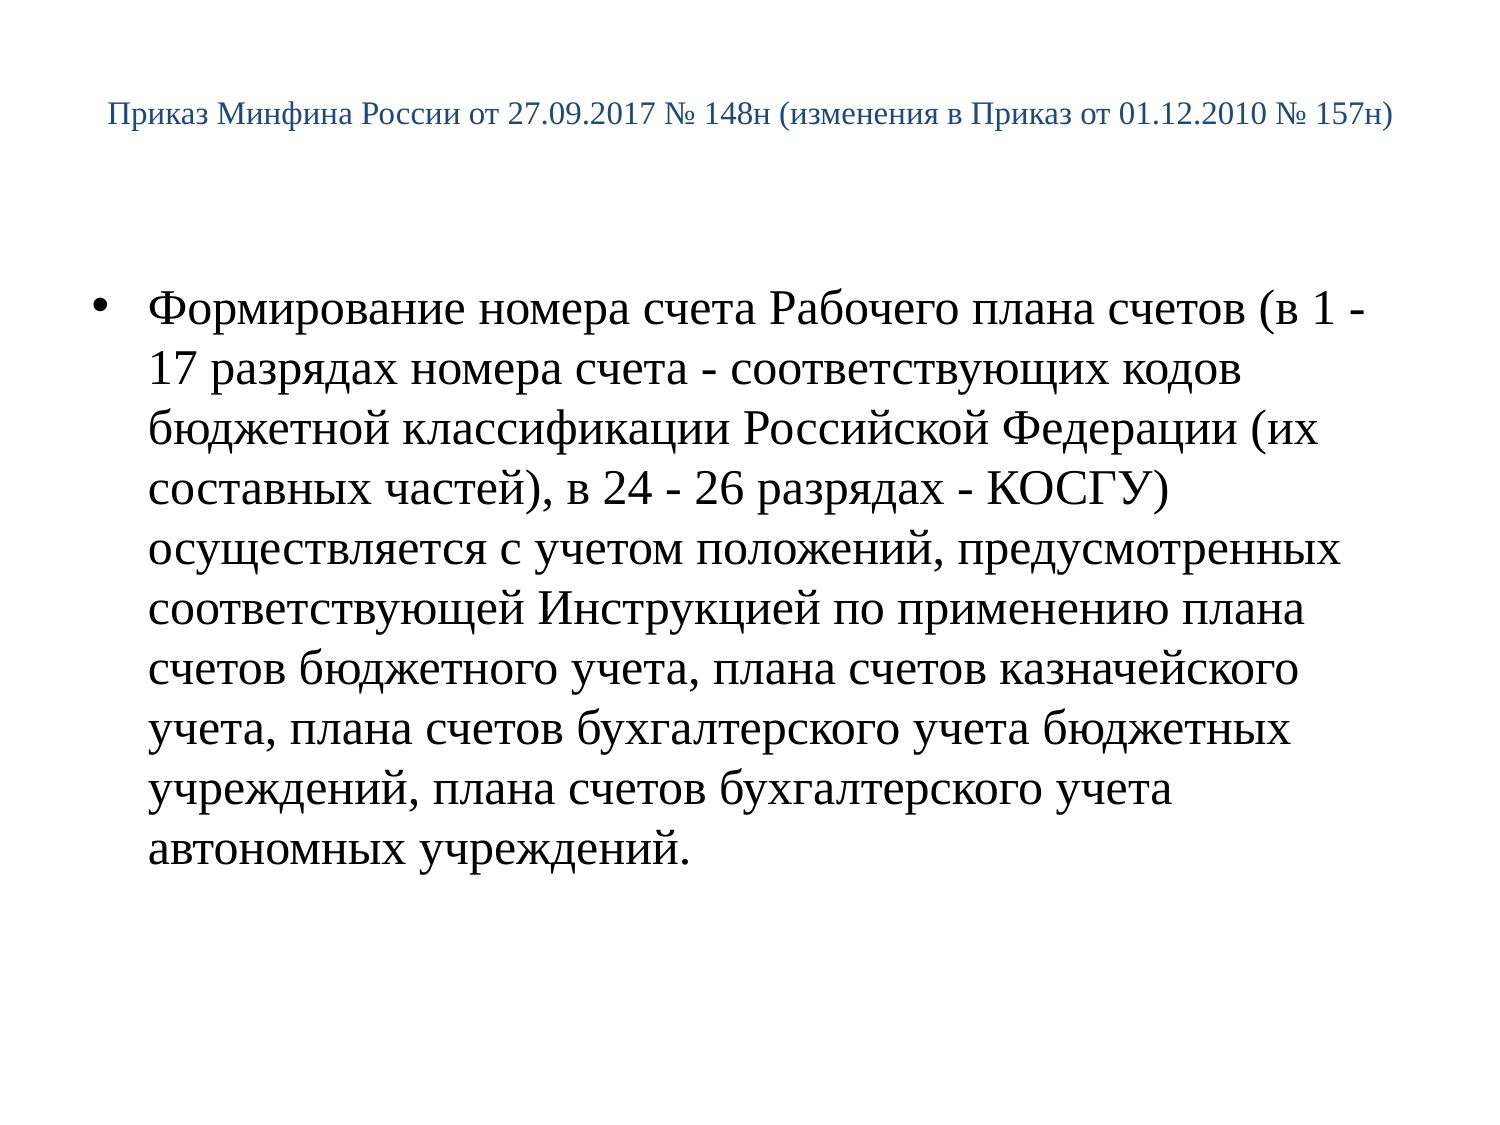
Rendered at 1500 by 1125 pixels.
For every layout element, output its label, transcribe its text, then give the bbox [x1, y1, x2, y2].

title Приказ Минфина России от 27.09.2017 № 148н (изменения в Приказ от 01.12.2010 № 157н) [76, 66, 1427, 197]
list Формирование номера счета Рабочего плана счетов (в 1 - 17 разрядах номера счета - соответствующих кодов бюджетной классификации Российской Федерации (их составных частей), в 24 - 26 разрядах - КОСГУ) осуществляется с учетом положений, предусмотренных соответствующей Инструкцией по применению плана счетов бюджетного учета, плана счетов казначейского учета, плана счетов бухгалтерского учета бюджетных учреждений, плана счетов бухгалтерского учета автономных учреждений. [76, 267, 1427, 976]
